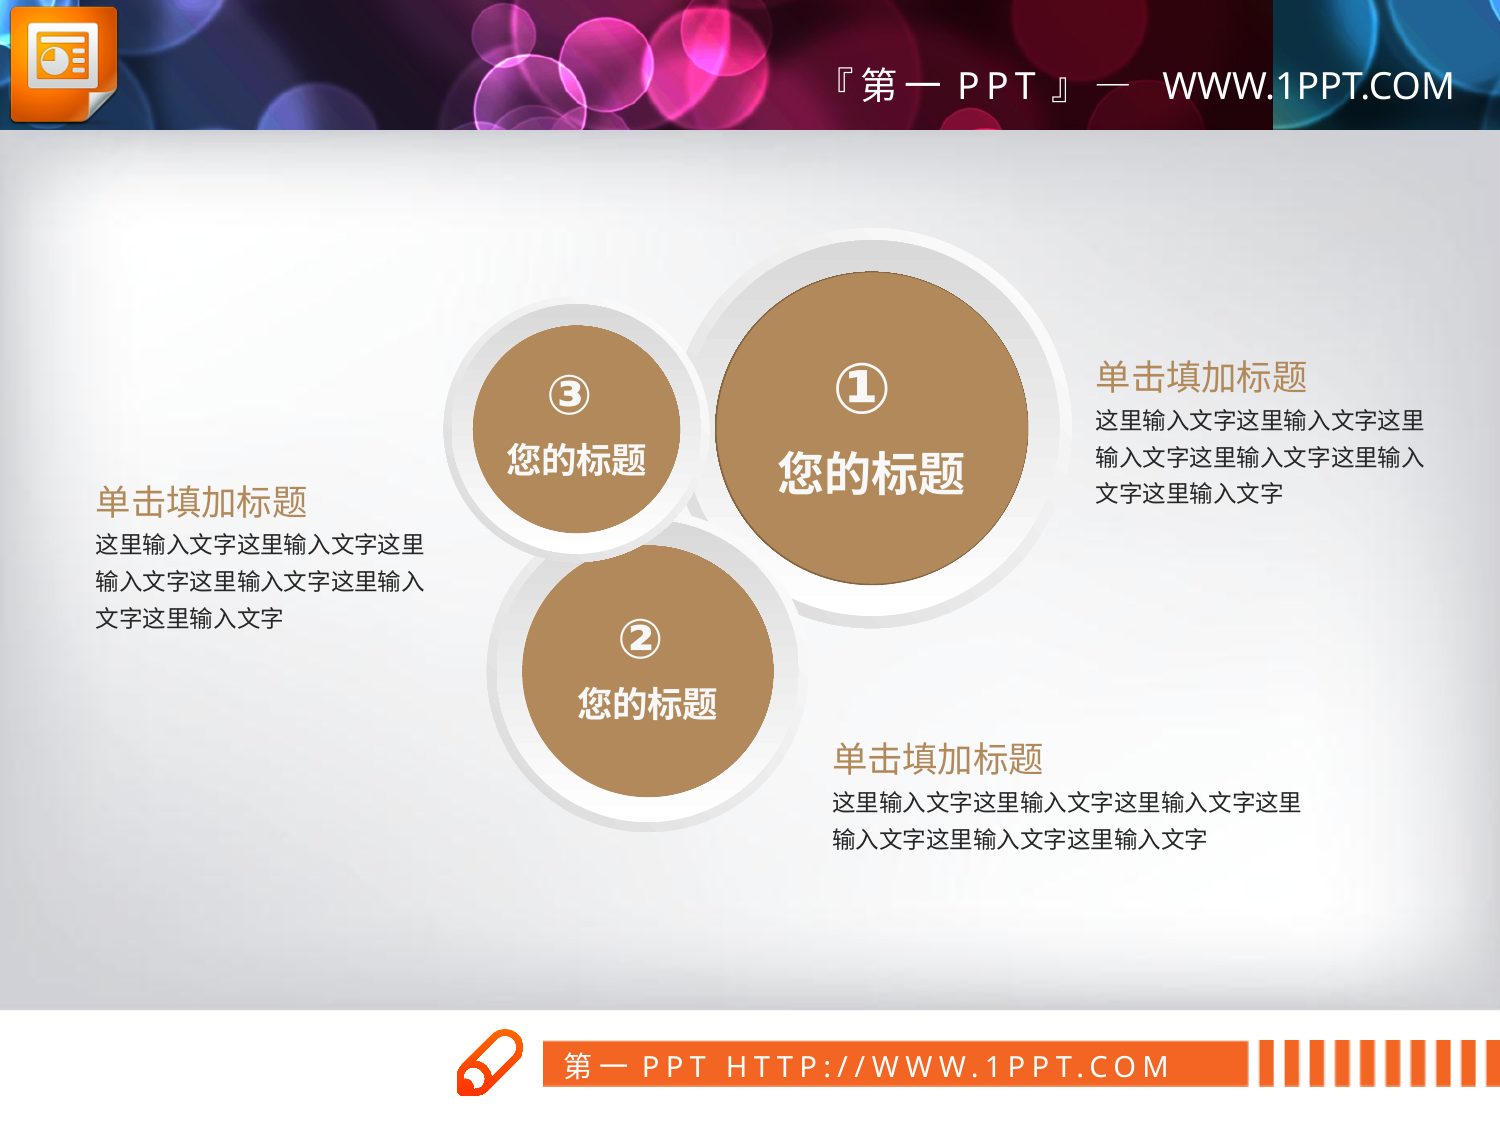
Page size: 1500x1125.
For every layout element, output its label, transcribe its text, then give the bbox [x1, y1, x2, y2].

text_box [662, 227, 1082, 629]
picture [0, 0, 1500, 1012]
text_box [478, 509, 817, 833]
text_box 单击填加标题 这里输入文字这里输入文字这里输入文字这里输入文字这里输入文字这里输入文字 [817, 716, 1337, 903]
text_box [437, 296, 716, 563]
text_box 单击填加标题 这里输入文字这里输入文字这里输入文字这里输入文字这里输入文字这里输入文字 [1086, 334, 1459, 558]
picture [543, 1040, 1500, 1087]
text_box 单击填加标题 这里输入文字这里输入文字这里输入文字这里输入文字这里输入文字这里输入文字 [81, 459, 459, 682]
